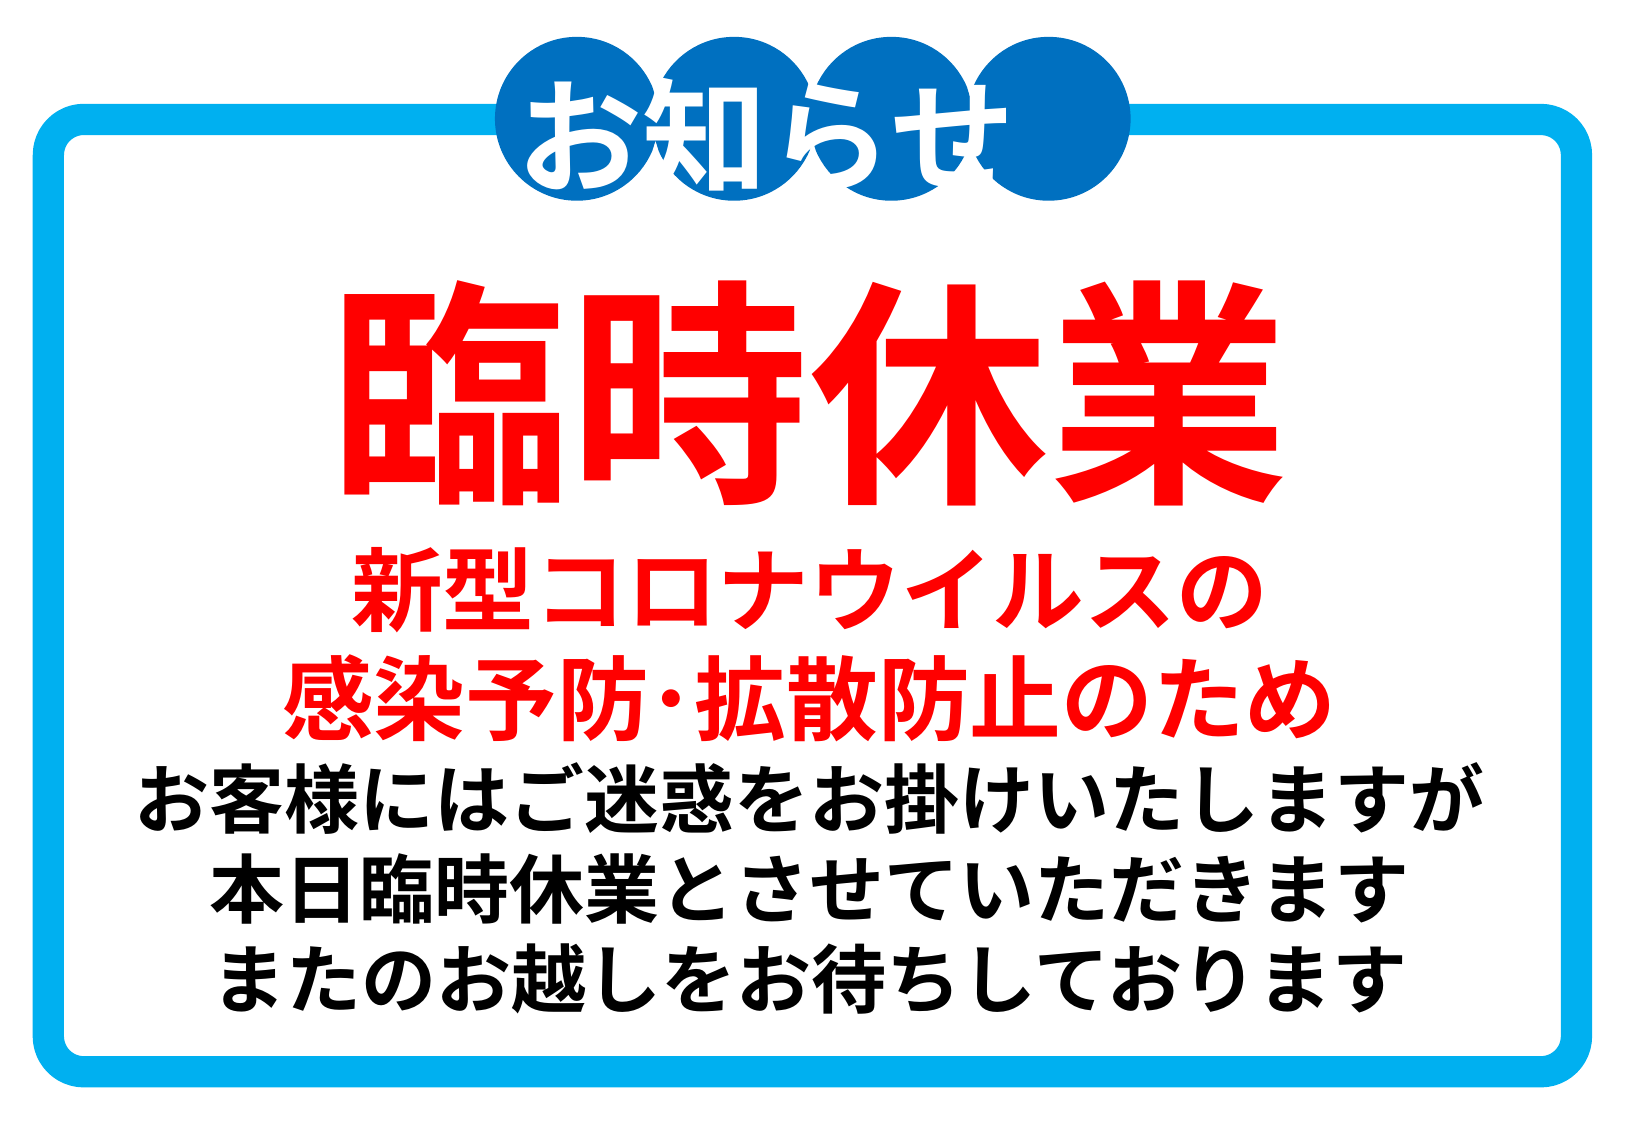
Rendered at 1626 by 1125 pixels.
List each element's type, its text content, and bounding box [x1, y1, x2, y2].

text_box [843, 34, 940, 50]
text_box [528, 34, 626, 50]
text_box 臨時休業 新型コロナウイルスの 感染予防･拡散防止のため お客様にはご迷惑をお掛けいたしますが 本日臨時休業とさせていただきます またのお越しをお待ちしております [45, 237, 1574, 1030]
text_box [1123, 79, 1133, 158]
text_box [492, 80, 502, 157]
text_box [685, 34, 783, 50]
text_box お知らせ [502, 50, 1123, 216]
text_box [46, 117, 1579, 1074]
text_box [1000, 34, 1097, 50]
